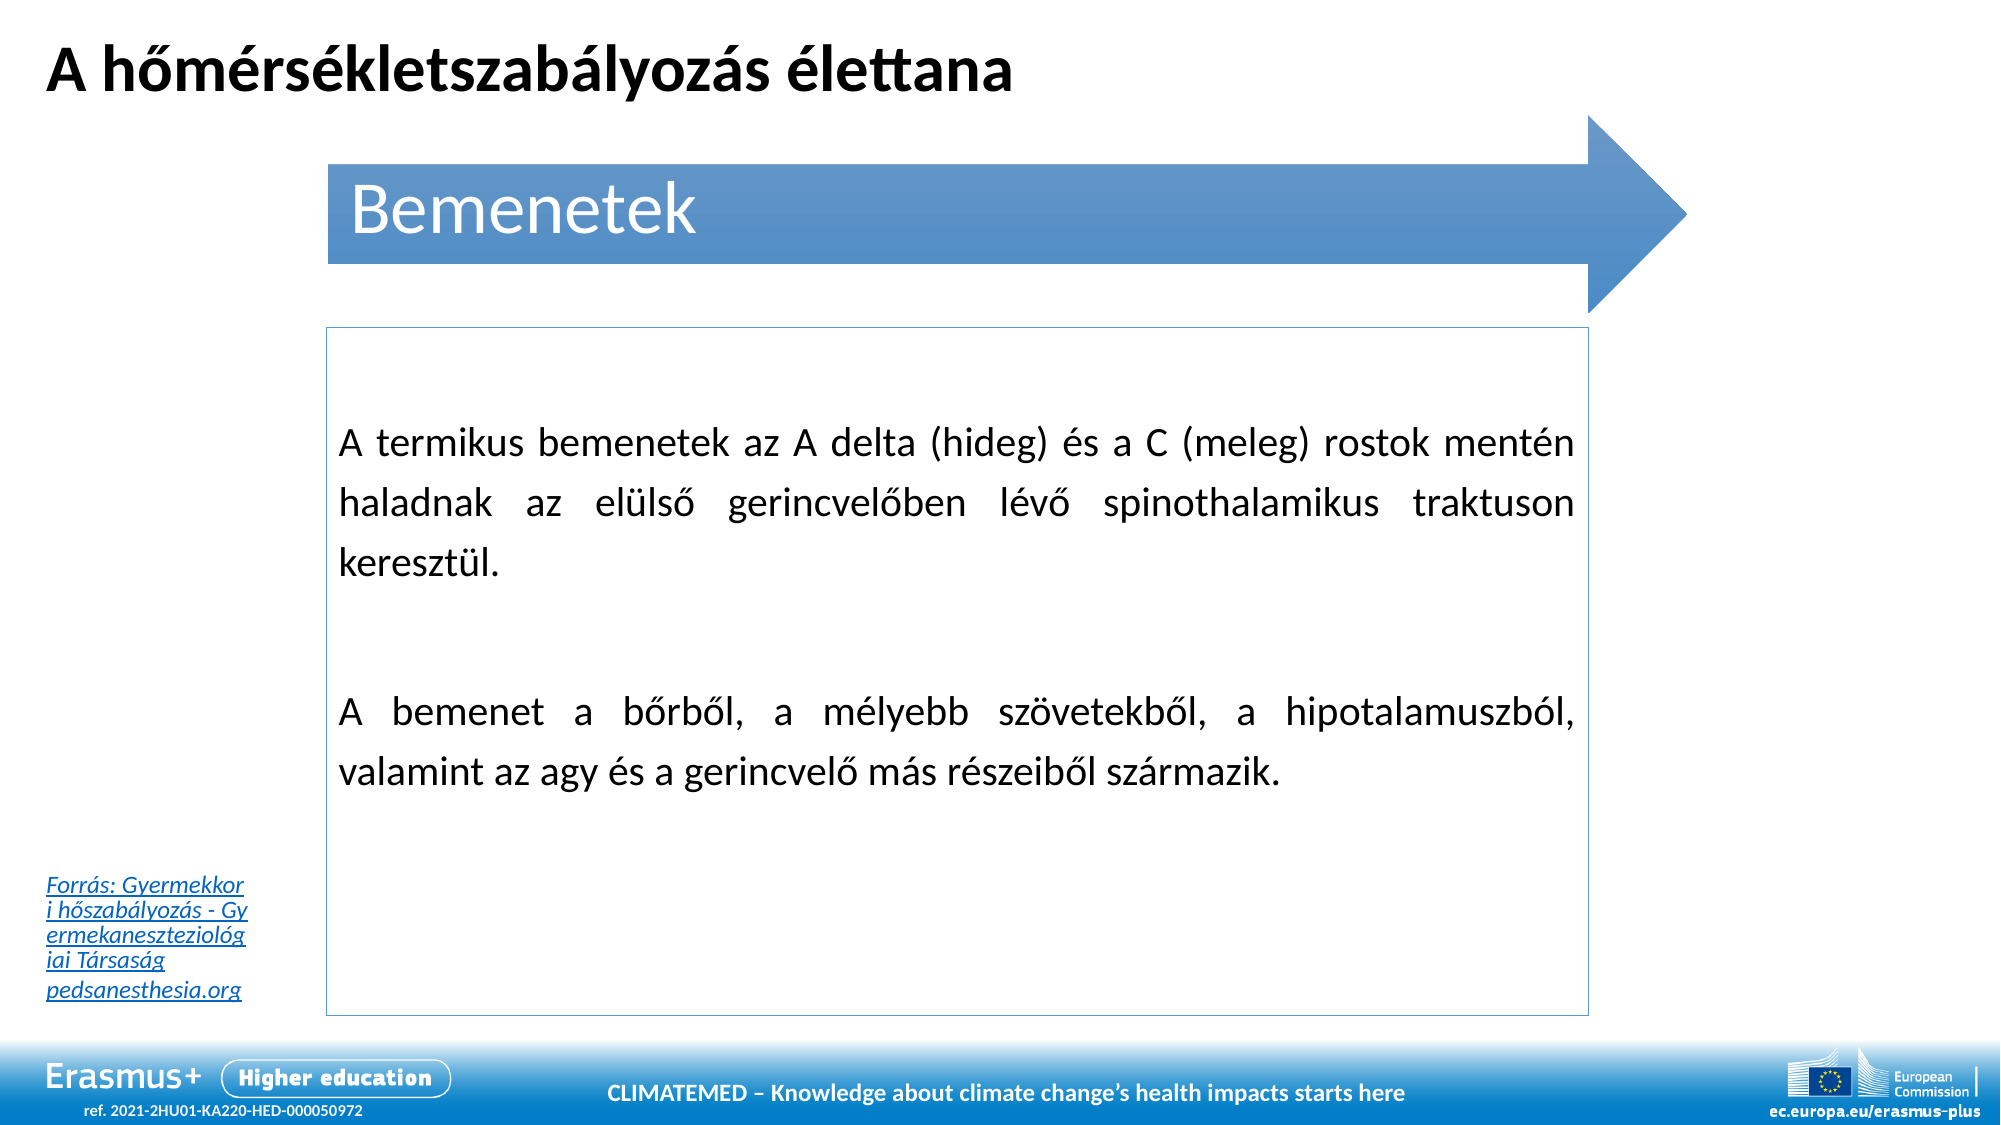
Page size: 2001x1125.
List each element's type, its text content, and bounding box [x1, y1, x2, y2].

text_box Forrás: Gyermekkori hőszabályozás - Gyermekaneszteziológiai Társaság pedsanesthesia.org [31, 816, 264, 936]
picture [0, 899, 2000, 1125]
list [327, 115, 1688, 1016]
title A hőmérsékletszabályozás élettana [31, 25, 1984, 116]
